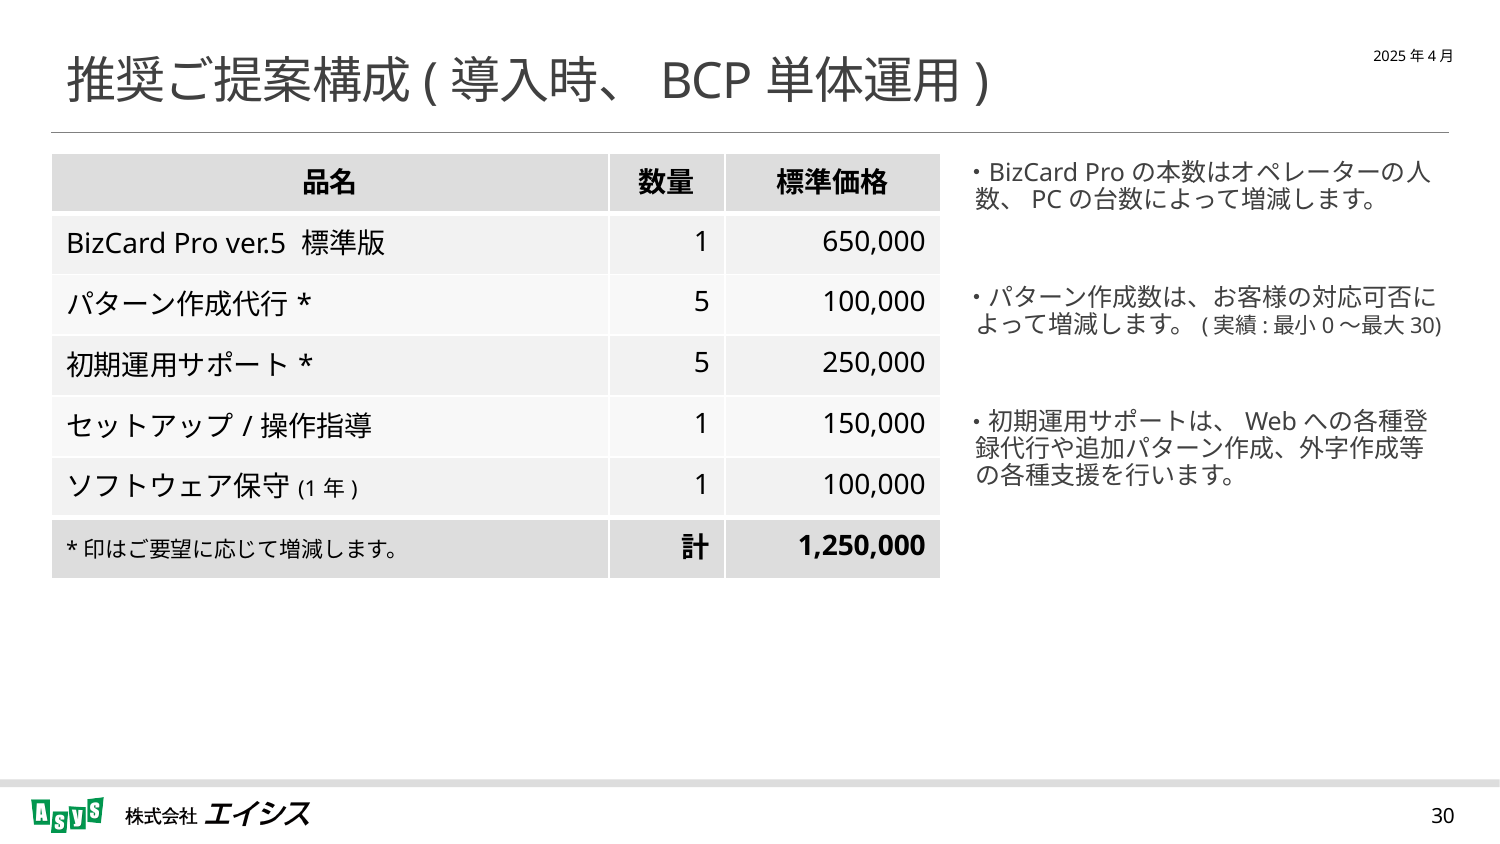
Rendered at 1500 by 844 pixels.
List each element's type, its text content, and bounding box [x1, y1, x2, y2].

table_header 標準価格 [726, 154, 940, 211]
slide_number 30 [1368, 794, 1470, 840]
table_cell パターン作成代行* [52, 275, 608, 334]
picture [125, 799, 315, 830]
table_cell 1 [610, 397, 724, 456]
text_box BizCard Proの本数はオペレーターの人数、PCの台数によって増減します。 パターン作成数は、お客様の対応可否によって増減します。(実績:最小0～最大30) 初期運用サポートは、Webへの各種登録代行や追加パターン作成、外字作成等の各種支援を行います。 [964, 152, 1449, 714]
table_cell 100,000 [726, 275, 940, 334]
table_cell 650,000 [726, 216, 940, 274]
table_cell 5 [610, 336, 724, 395]
table_cell 100,000 [726, 458, 940, 515]
table_cell 計 [610, 520, 724, 578]
table_cell 1 [610, 458, 724, 515]
title 推奨ご提案構成(導入時、BCP単体運用) [51, 36, 1449, 131]
table_cell *印はご要望に応じて増減します。 [52, 520, 608, 578]
table_cell 初期運用サポート* [52, 336, 608, 395]
table_cell 150,000 [726, 397, 940, 456]
table_cell セットアップ/操作指導 [52, 397, 608, 456]
table_cell 5 [610, 275, 724, 334]
table_cell 1,250,000 [726, 520, 940, 578]
table_cell 1 [610, 216, 724, 274]
table_cell 250,000 [726, 336, 940, 395]
table_header 品名 [52, 154, 608, 211]
table_header 数量 [610, 154, 724, 211]
table_cell ソフトウェア保守(1年) [52, 458, 608, 515]
table_cell BizCard Pro ver.5 標準版 [52, 216, 608, 274]
picture [31, 797, 104, 833]
